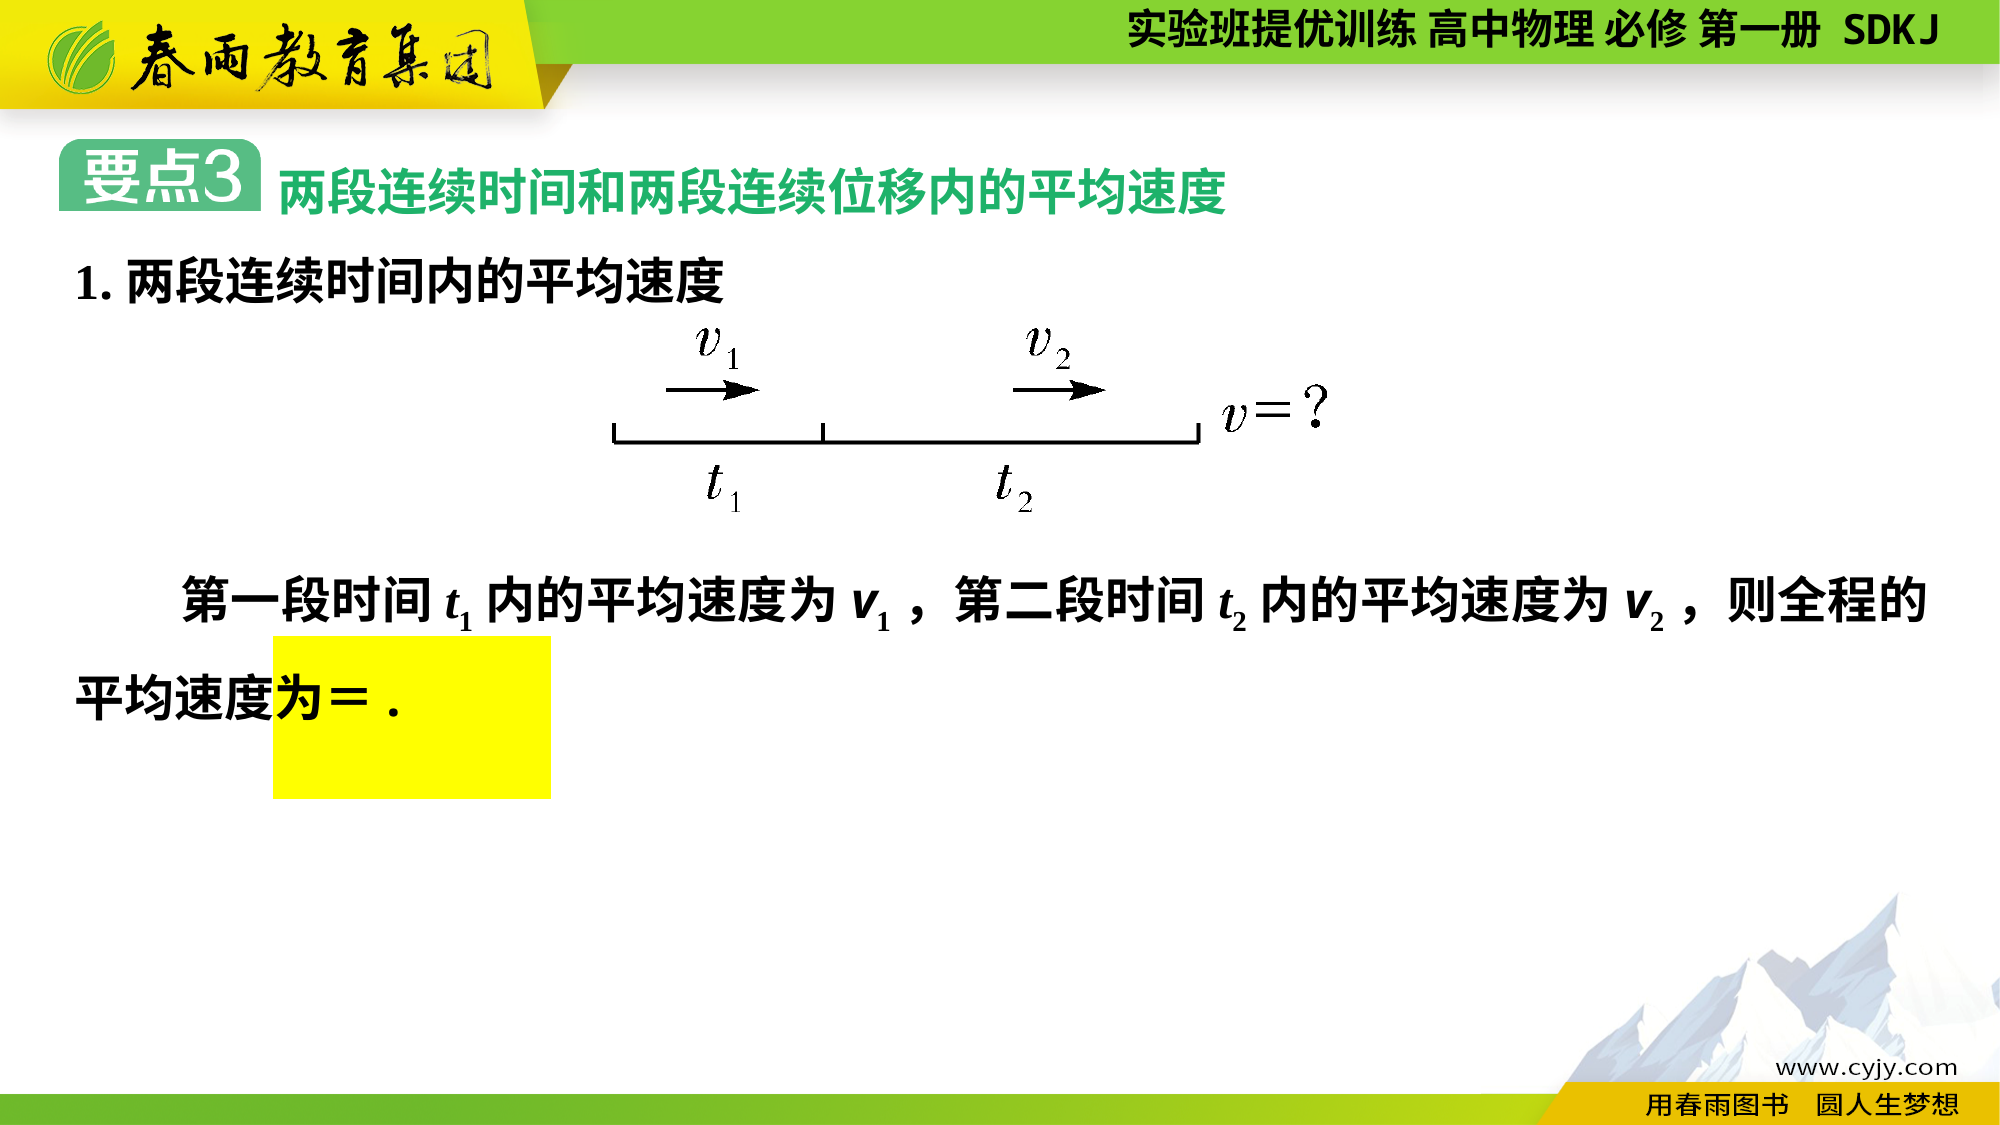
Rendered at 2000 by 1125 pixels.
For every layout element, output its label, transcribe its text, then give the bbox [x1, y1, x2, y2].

picture [0, 0, 2000, 1125]
list 两段连续时间和两段连续位移内的平均速度 1.两段连续时间内的平均速度 [59, 122, 1944, 308]
